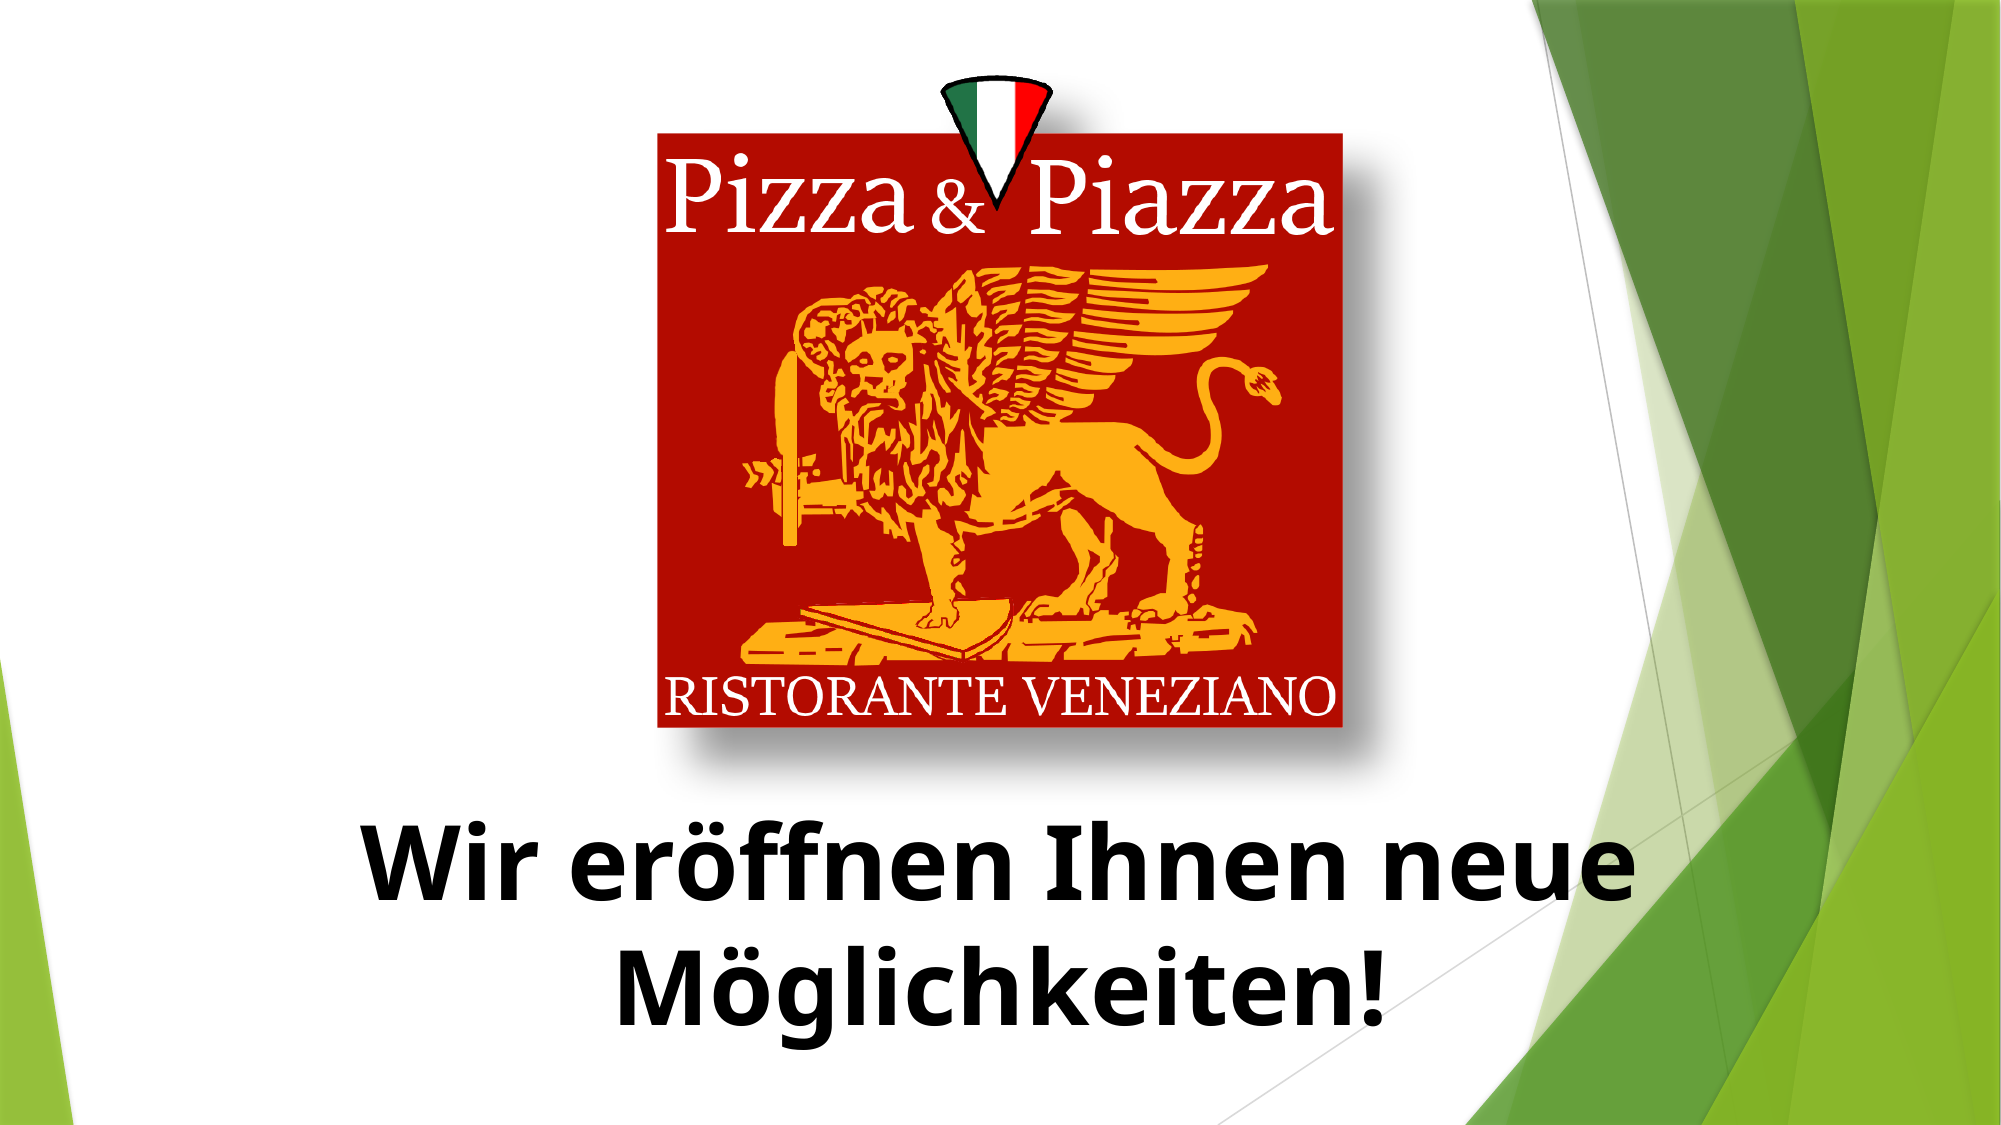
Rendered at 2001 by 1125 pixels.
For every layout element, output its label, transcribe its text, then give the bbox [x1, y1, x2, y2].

text_box Wir eröffnen Ihnen neue Möglichkeiten! [0, 788, 2000, 1054]
picture [657, 74, 1343, 729]
